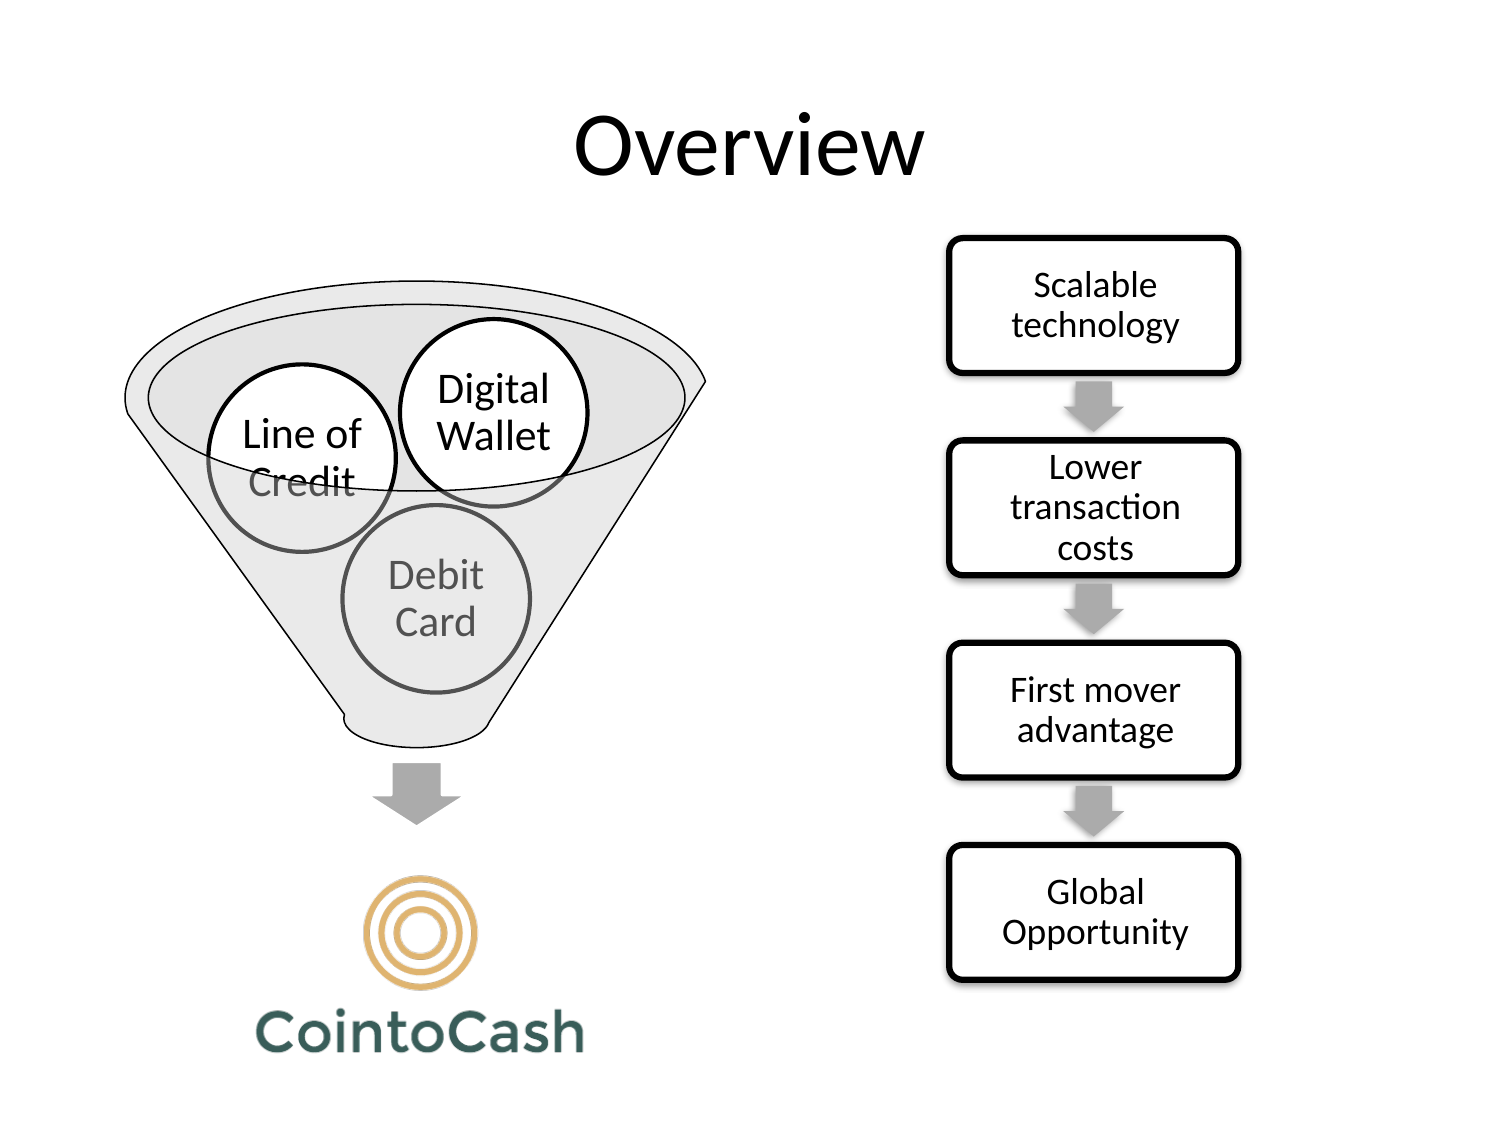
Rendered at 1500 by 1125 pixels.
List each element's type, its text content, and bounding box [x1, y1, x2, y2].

picture [218, 861, 624, 1066]
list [0, 95, 834, 1125]
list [838, 237, 1426, 981]
title Overview [75, 45, 1425, 233]
